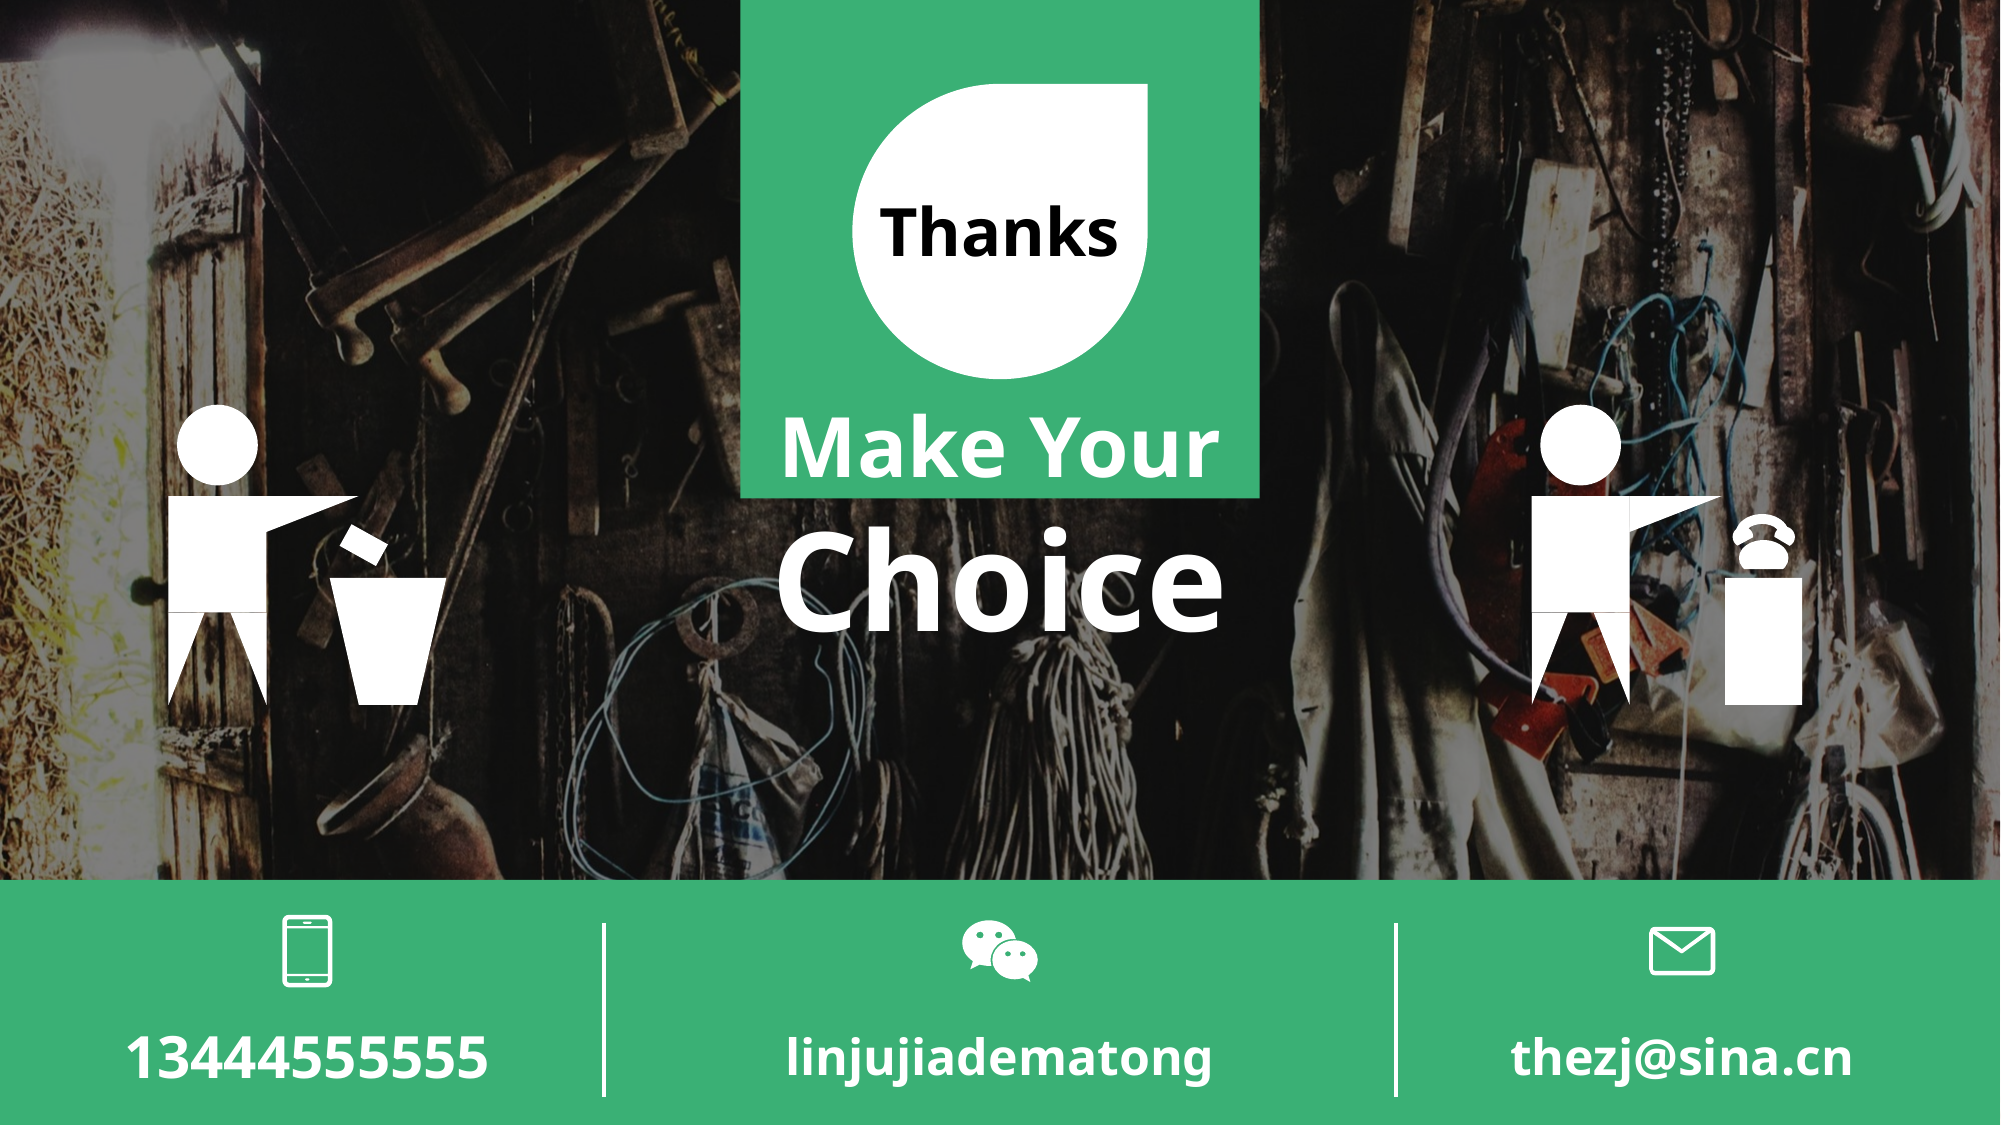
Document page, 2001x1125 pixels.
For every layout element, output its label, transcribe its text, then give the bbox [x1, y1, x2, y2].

text_box thezj@sina.cn [1495, 1018, 1869, 1094]
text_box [1531, 404, 1803, 705]
text_box 13444555555 [109, 1013, 506, 1098]
text_box [282, 914, 333, 988]
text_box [168, 404, 447, 705]
text_box [739, 0, 1261, 499]
text_box [0, 0, 2000, 879]
text_box [851, 82, 1149, 381]
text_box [1649, 926, 1716, 976]
text_box Thanks [864, 182, 1136, 278]
text_box [0, 879, 2000, 1125]
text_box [603, 922, 1397, 1097]
text_box Make Your Choice [756, 386, 1244, 667]
